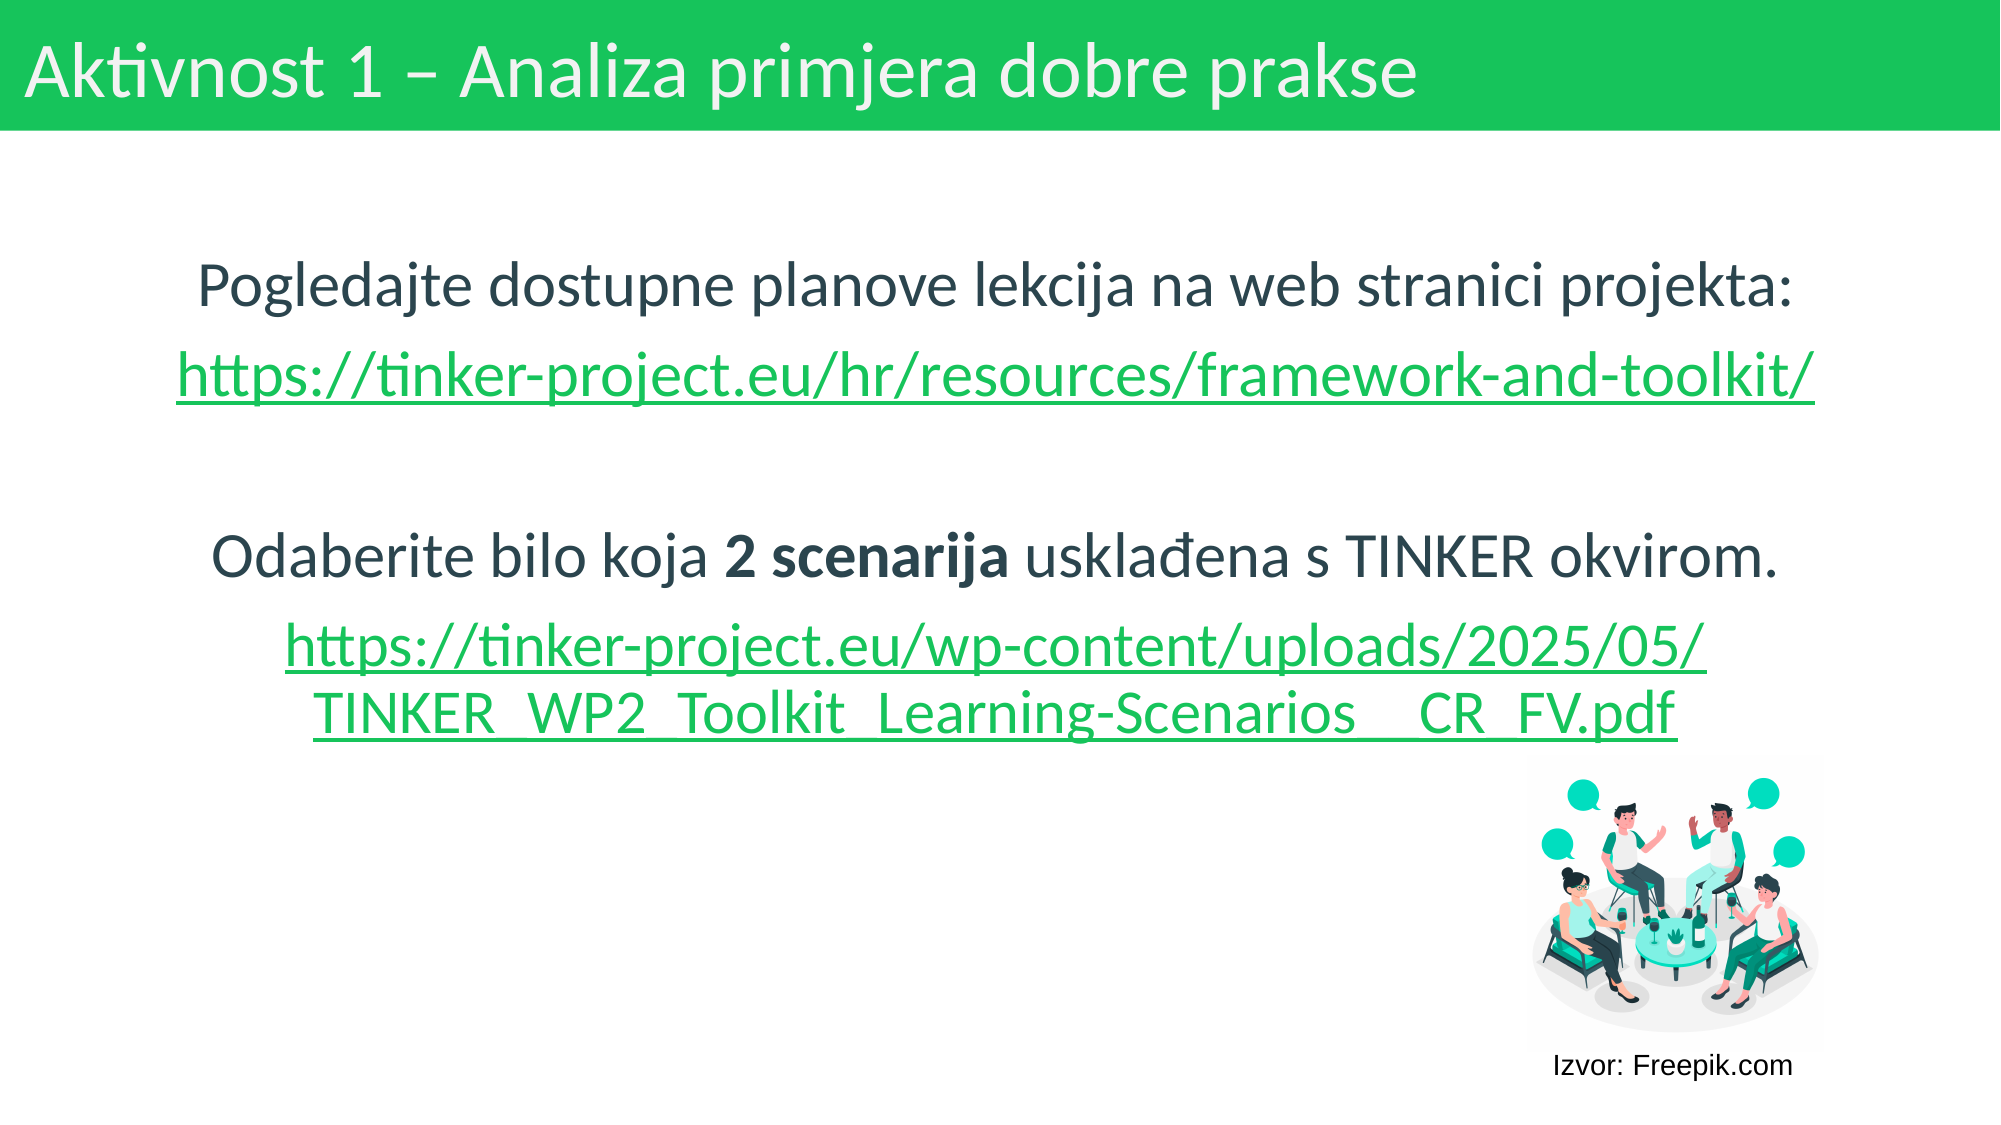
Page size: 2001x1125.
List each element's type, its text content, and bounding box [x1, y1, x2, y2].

picture [1527, 755, 1824, 1052]
text_box Izvor: Freepik.com [1537, 1031, 1942, 1067]
title Aktivnost 1 – Analiza primjera dobre prakse [16, 13, 1976, 131]
list Pogledajte dostupne planove lekcija na web stranici projekta: https://tinker-project.eu/hr/resources/framework-and-toolkit/ Odaberite bilo koja 2 scenarija usklađena s TINKER okvirom. https://tinker-project.eu/wp-content/uploads/2025/05/TINKER_WP2_Toolkit_Learning-Scenarios__CR_FV.pdf [16, 144, 1976, 1108]
